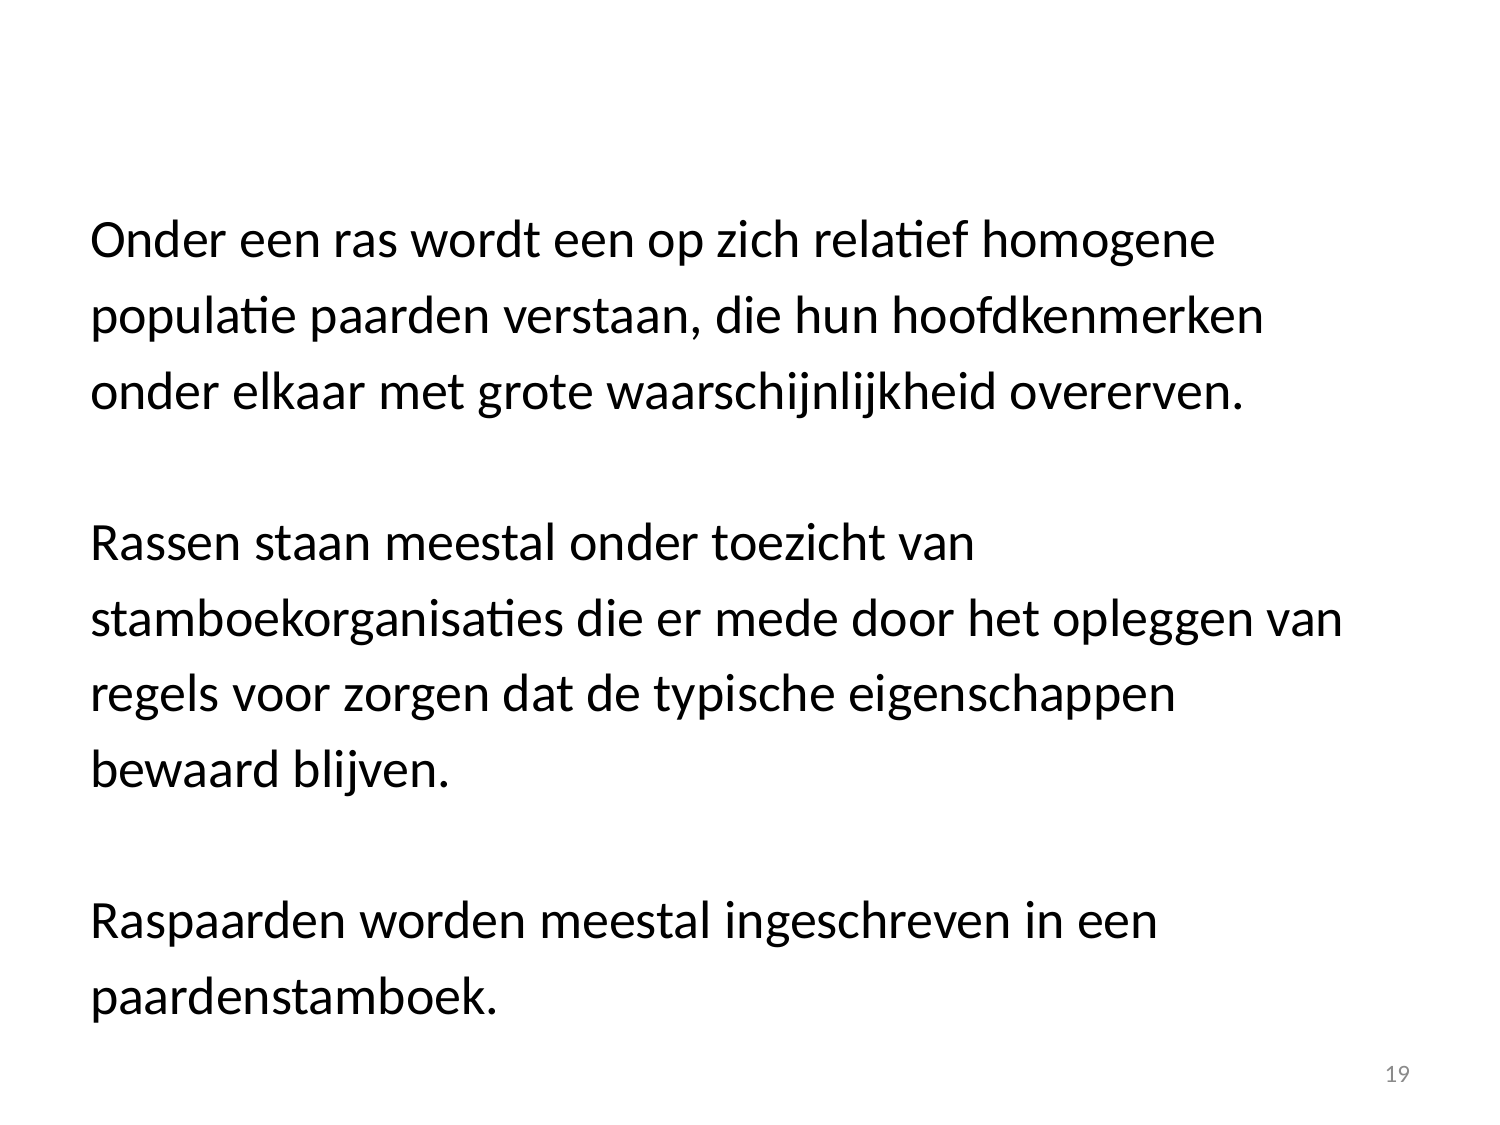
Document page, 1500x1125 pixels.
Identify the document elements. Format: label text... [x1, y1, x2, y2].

slide_number 19 [1074, 1042, 1425, 1103]
list Onder een ras wordt een op zich relatief homogene populatie paarden verstaan, die hun hoofdkenmerken onder elkaar met grote waarschijnlijkheid overerven. Rassen staan meestal onder toezicht van stamboekorganisaties die er mede door het opleggen van regels voor zorgen dat de typische eigenschappen bewaard blijven. Raspaarden worden meestal ingeschreven in een paardenstamboek. [75, 196, 1425, 1047]
